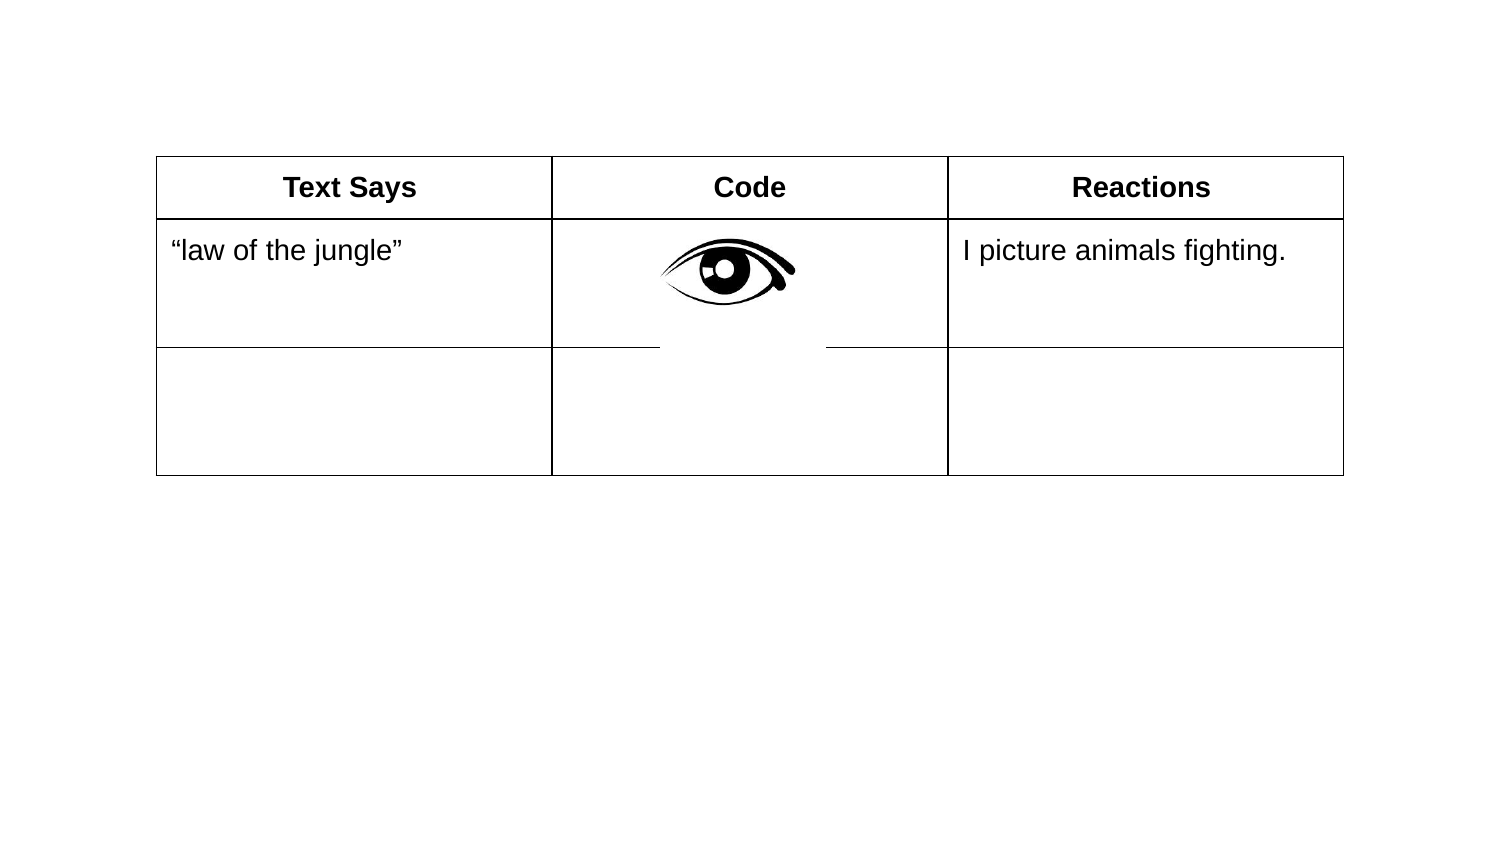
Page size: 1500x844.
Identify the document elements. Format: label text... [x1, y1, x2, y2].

table_cell [553, 220, 947, 347]
table_header Text Says [157, 157, 551, 218]
table_cell “law of the jungle” [157, 220, 551, 347]
table_cell [949, 348, 1343, 475]
table_header Reactions [949, 157, 1343, 218]
table_cell [157, 348, 551, 475]
table_cell I picture animals fighting. [949, 220, 1343, 347]
table_header Code [553, 157, 947, 218]
picture [659, 229, 827, 354]
table_cell [553, 348, 947, 475]
